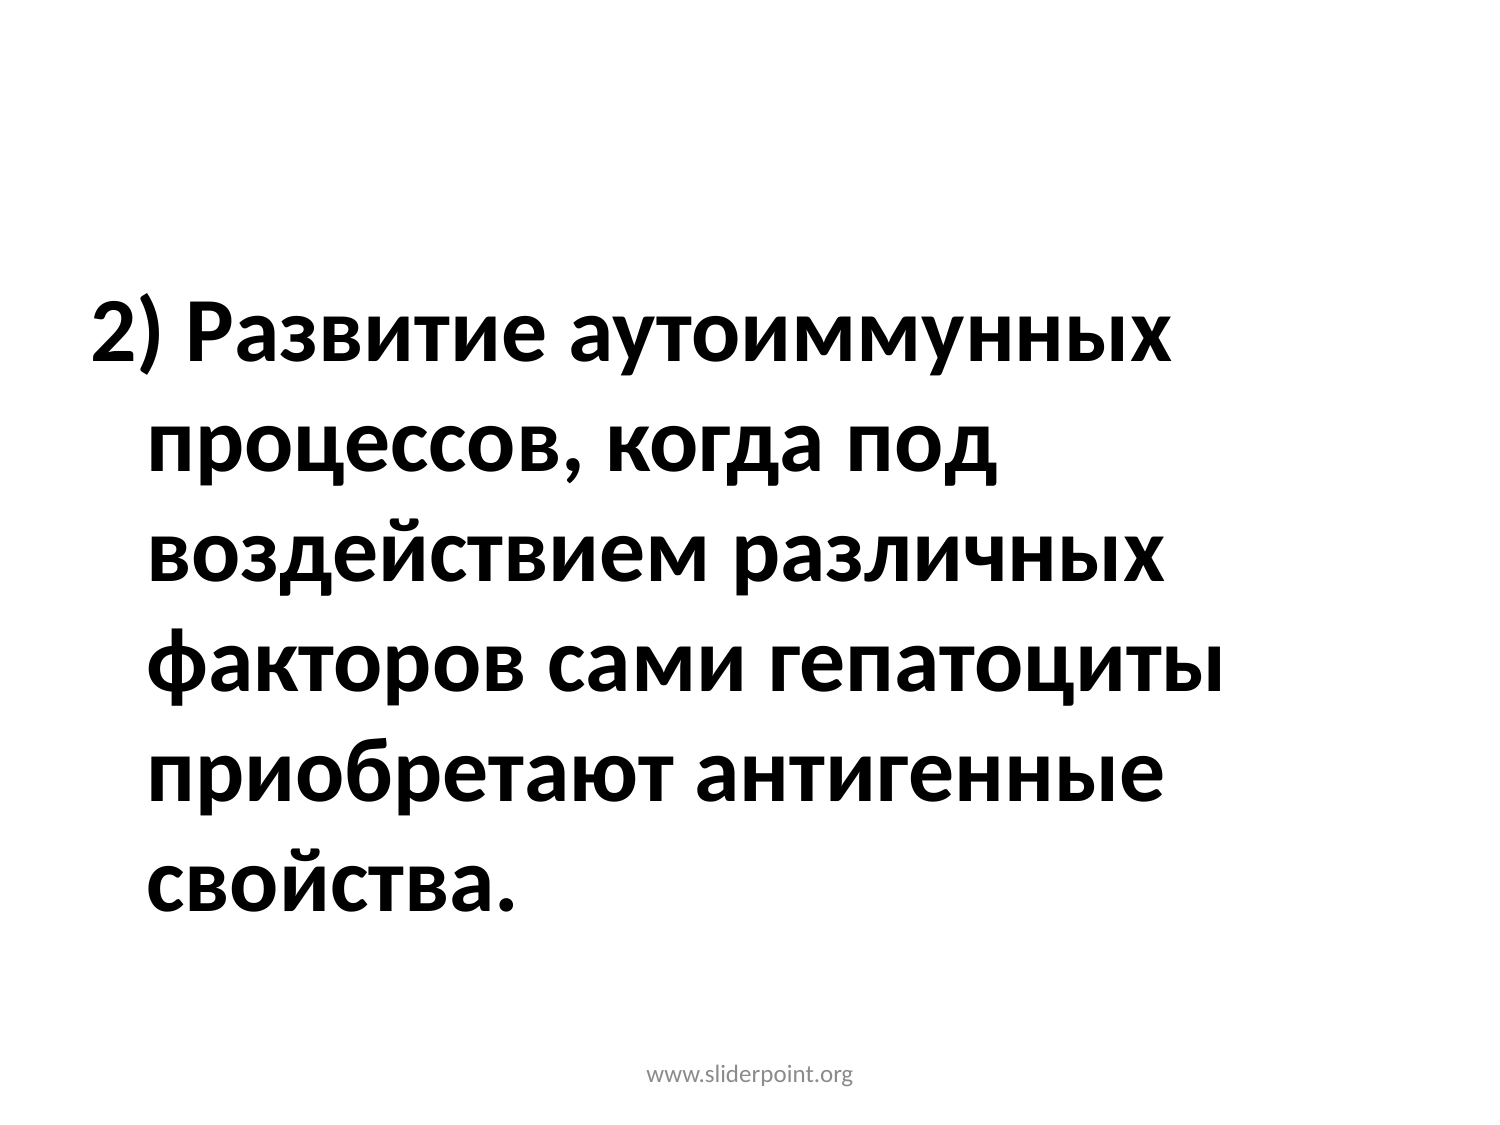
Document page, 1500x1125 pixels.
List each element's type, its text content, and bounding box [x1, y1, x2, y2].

list 2) Развитие аутоиммунных процессов, когда под воздействием различных факторов сами гепатоциты приобретают антигенные свойства. [74, 262, 1426, 1006]
footer www.sliderpoint.org [512, 1042, 988, 1103]
